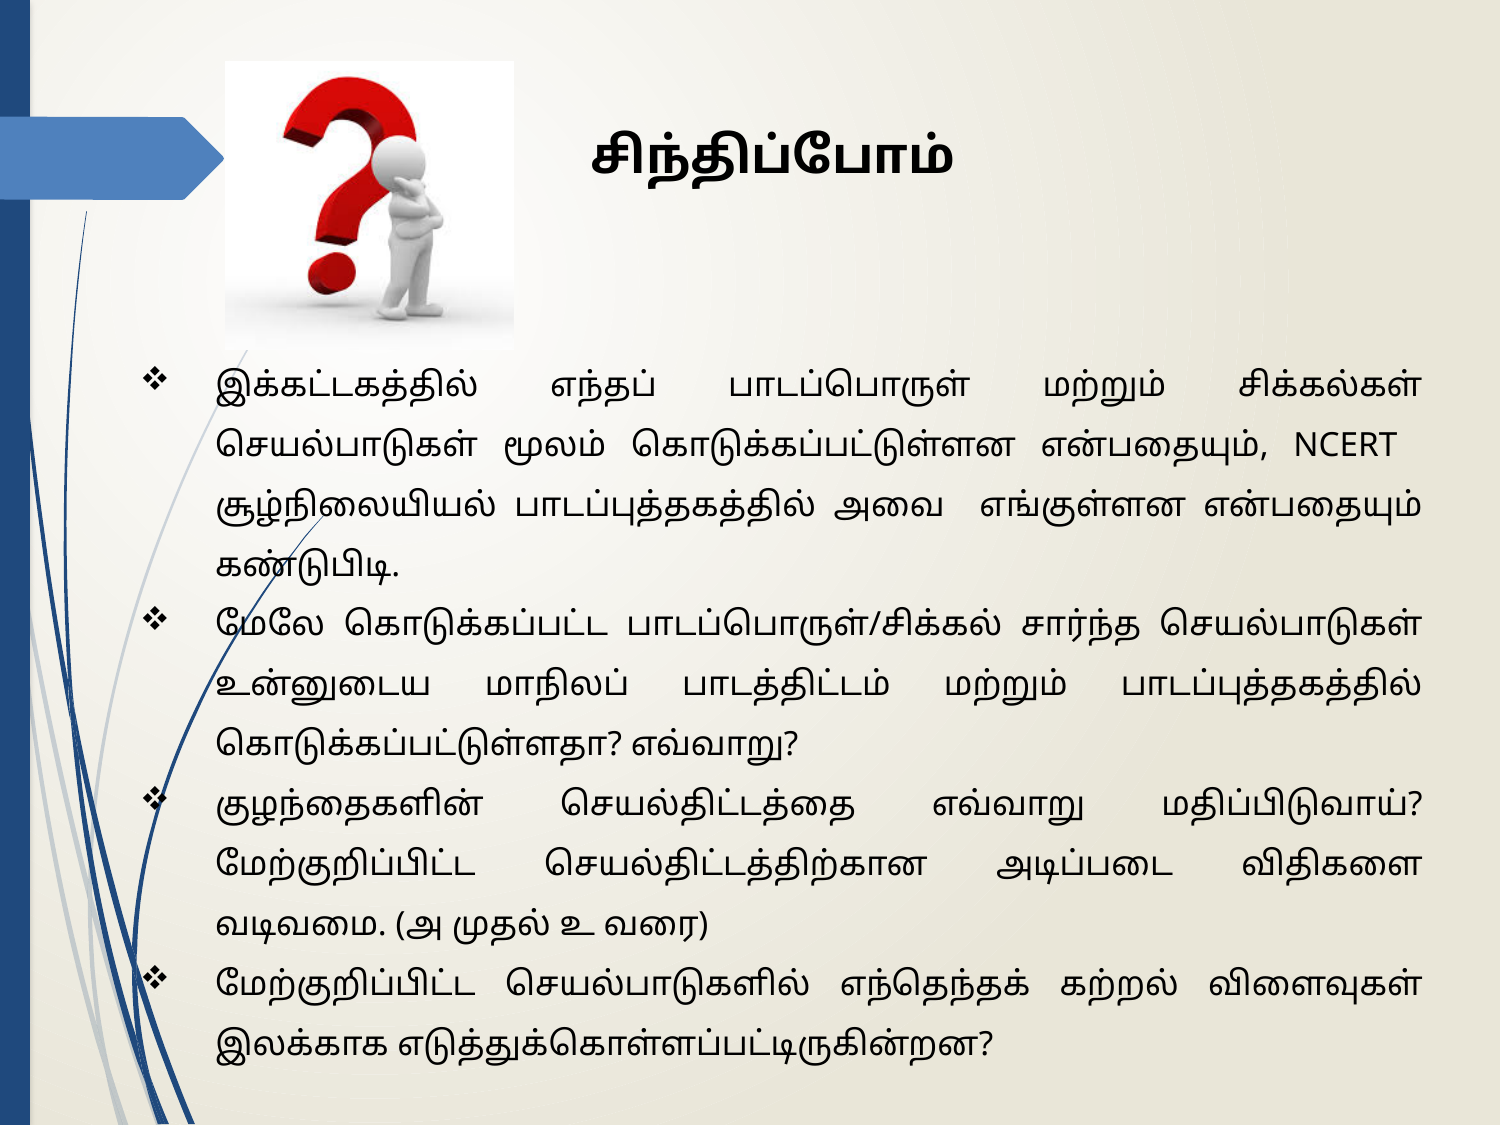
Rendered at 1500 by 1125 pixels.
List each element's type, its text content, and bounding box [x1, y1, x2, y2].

picture [224, 61, 514, 351]
text_box சிந்திப்போம் இக்கட்டகத்தில் எந்தப் பாடப்பொருள் மற்றும் சிக்கல்கள் செயல்பாடுகள் மூலம் கொடுக்கப்பட்டுள்ளன என்பதையும், NCERT சூழ்நிலையியல் பாடப்புத்தகத்தில் அவை எங்குள்ளன என்பதையும் கண்டுபிடி. மேலே கொடுக்கப்பட்ட பாடப்பொருள்/சிக்கல் சார்ந்த செயல்பாடுகள் உன்னுடைய மாநிலப் பாடத்திட்டம் மற்றும் பாடப்புத்தகத்தில் கொடுக்கப்பட்டுள்ளதா? எவ்வாறு? குழந்தைகளின் செயல்திட்டத்தை எவ்வாறு மதிப்பிடுவாய்? மேற்குறிப்பிட்ட செயல்திட்டத்திற்கான அடிப்படை விதிகளை வடிவமை. (அ முதல் உ வரை) மேற்குறிப்பிட்ட செயல்பாடுகளில் எந்தெந்தக் கற்றல் விளைவுகள் இலக்காக எடுத்துக்கொள்ளப்பட்டிருகின்றன? [125, 55, 1438, 1070]
